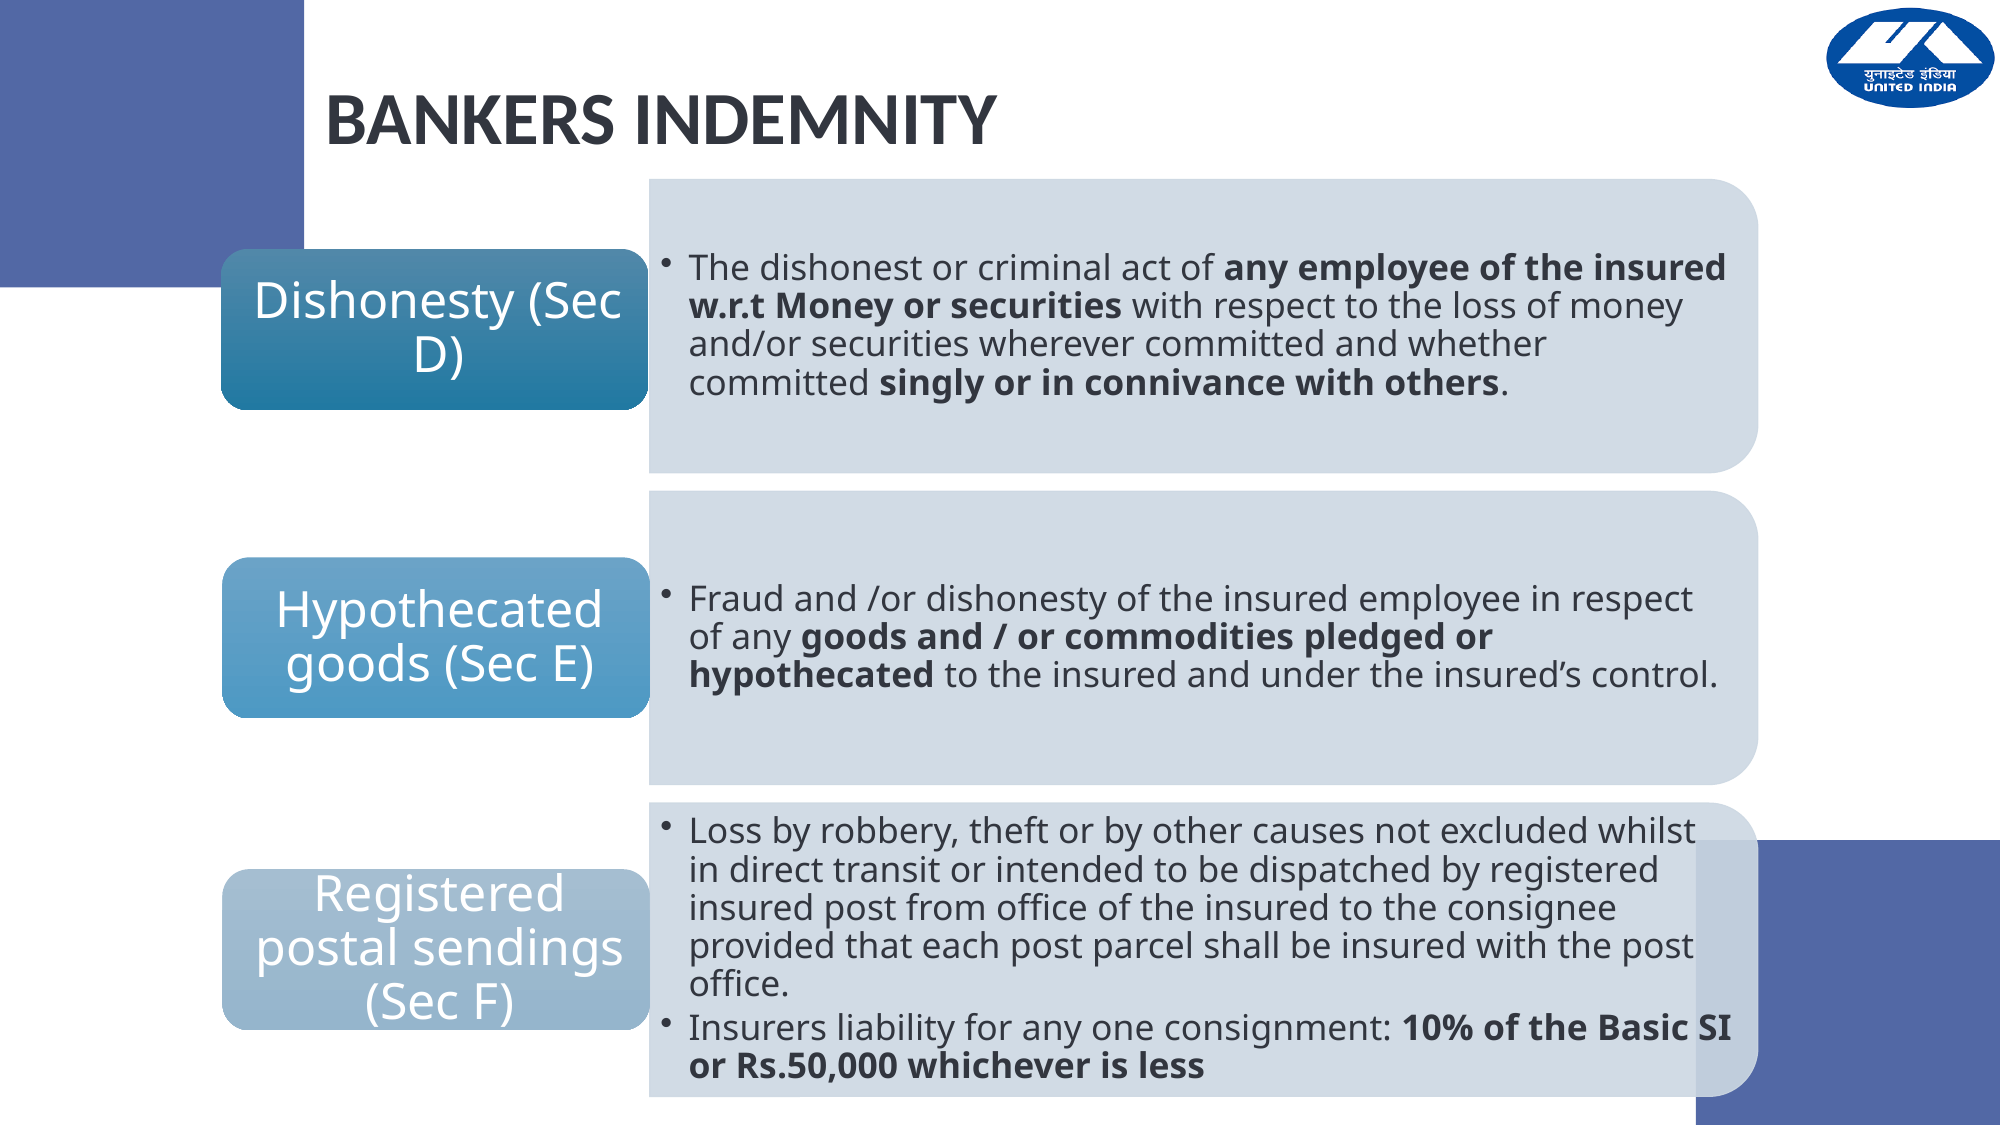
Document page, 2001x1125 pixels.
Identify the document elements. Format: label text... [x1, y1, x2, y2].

picture [1820, 3, 2000, 111]
text_box BANKERS INDEMNITY [310, 72, 1545, 179]
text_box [124, 179, 1856, 1097]
